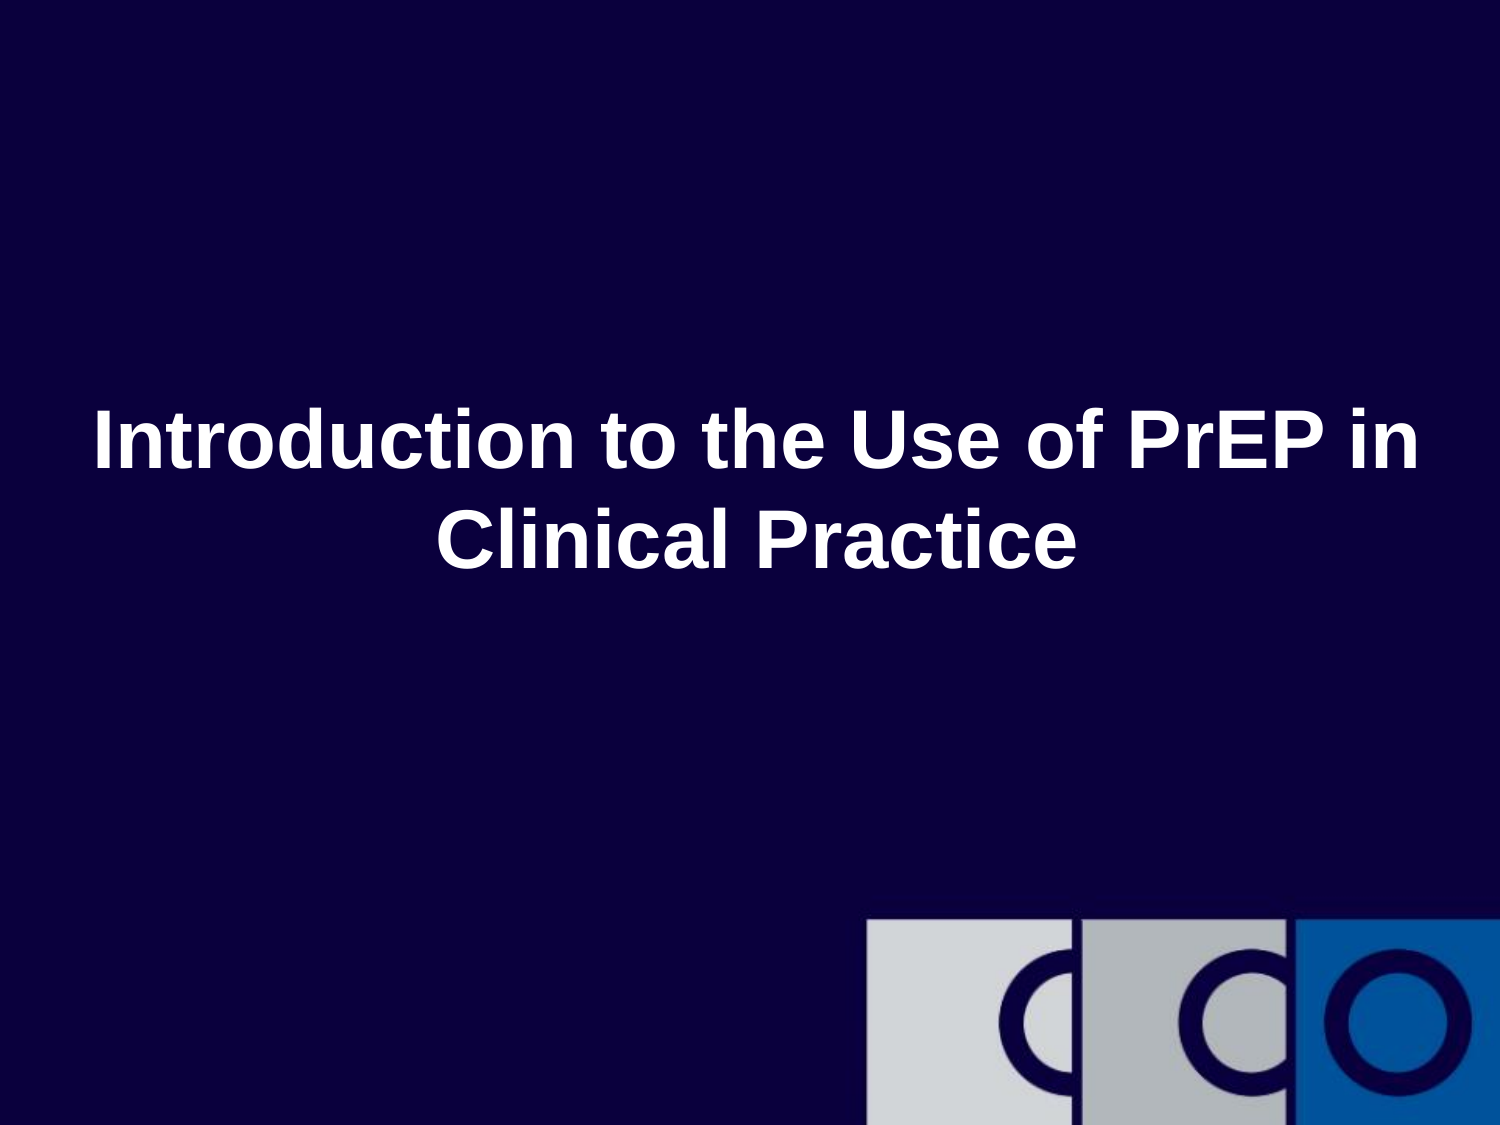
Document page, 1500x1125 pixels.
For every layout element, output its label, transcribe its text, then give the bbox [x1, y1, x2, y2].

title Introduction to the Use of PrEP in Clinical Practice [63, 53, 1452, 916]
picture [0, 0, 1500, 1125]
